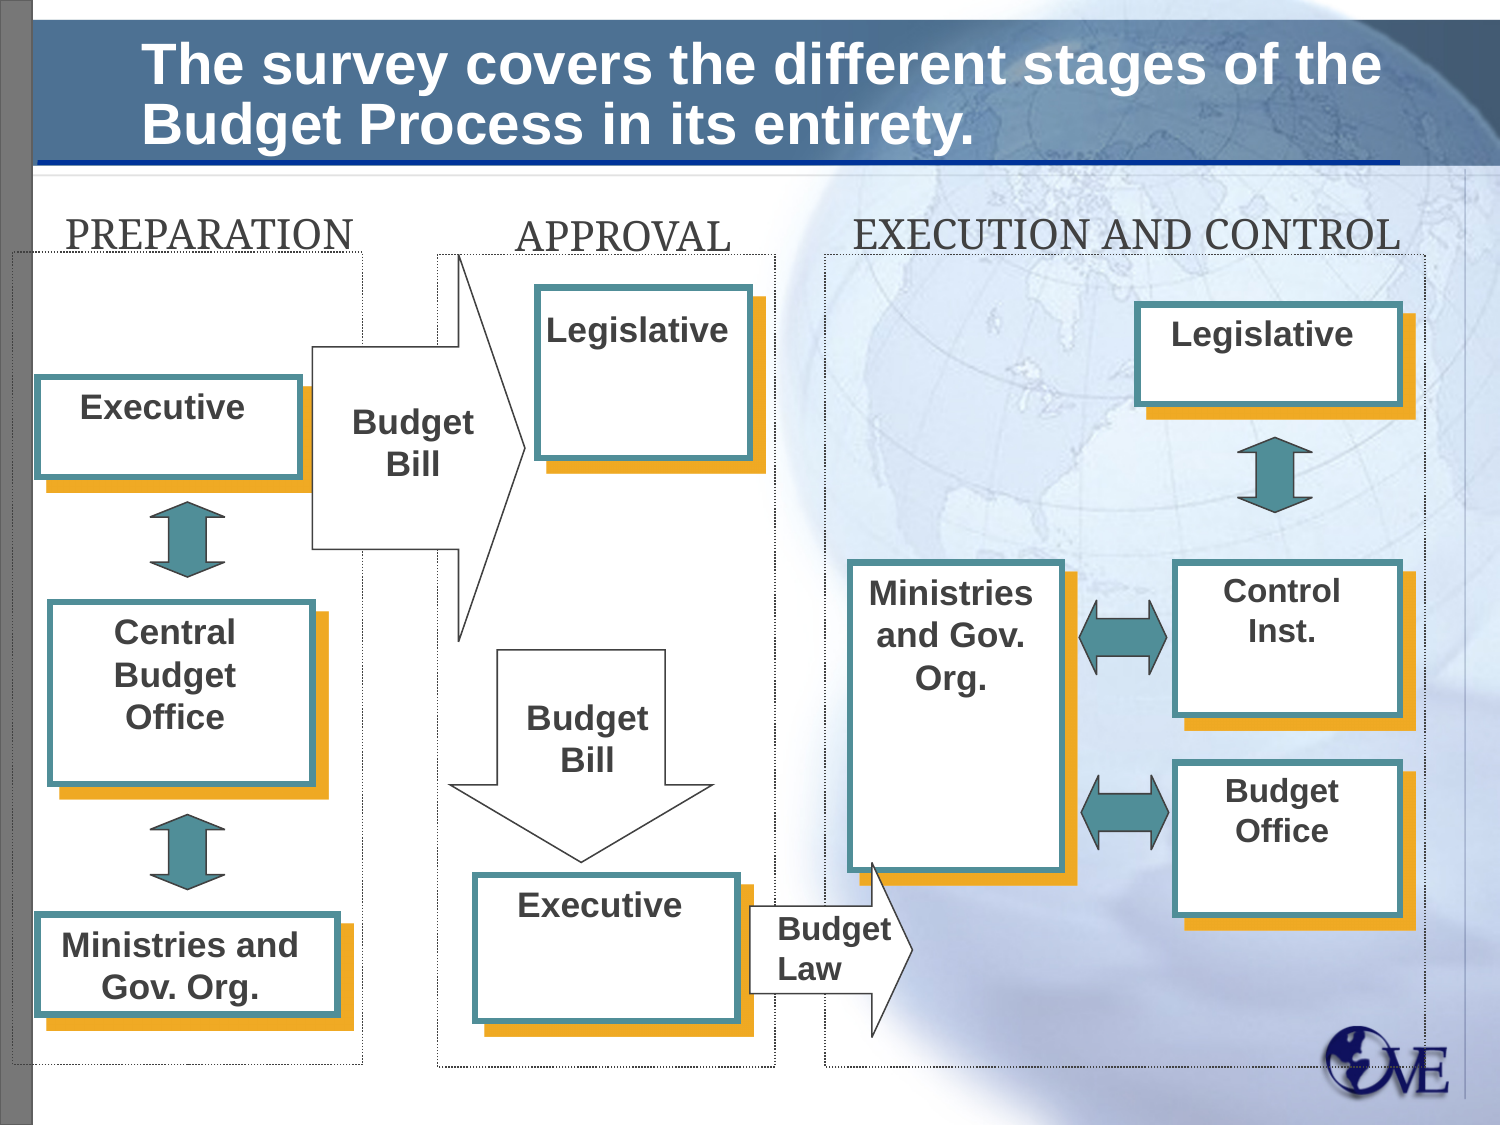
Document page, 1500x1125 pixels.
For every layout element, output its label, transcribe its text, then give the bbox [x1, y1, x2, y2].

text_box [1174, 562, 1401, 716]
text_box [312, 254, 526, 643]
text_box Legislative [529, 299, 763, 357]
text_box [1174, 762, 1401, 916]
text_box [12, 199, 376, 1065]
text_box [849, 562, 1063, 871]
text_box Budget Bill [500, 687, 675, 788]
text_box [1137, 304, 1401, 405]
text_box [474, 874, 738, 1022]
text_box APPROVAL [499, 202, 837, 268]
text_box [824, 254, 1425, 1067]
text_box [537, 287, 750, 299]
text_box EXECUTION AND CONTROL [837, 200, 1463, 265]
text_box The survey covers the different stages of the Budget Process in its entirety. [127, 16, 1461, 164]
text_box [437, 268, 775, 1067]
text_box [1081, 774, 1169, 850]
text_box [1237, 437, 1313, 513]
text_box [1079, 599, 1167, 675]
picture [33, 0, 1500, 1125]
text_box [749, 862, 951, 1038]
text_box [450, 649, 713, 863]
text_box [537, 357, 750, 458]
picture [775, 268, 824, 862]
